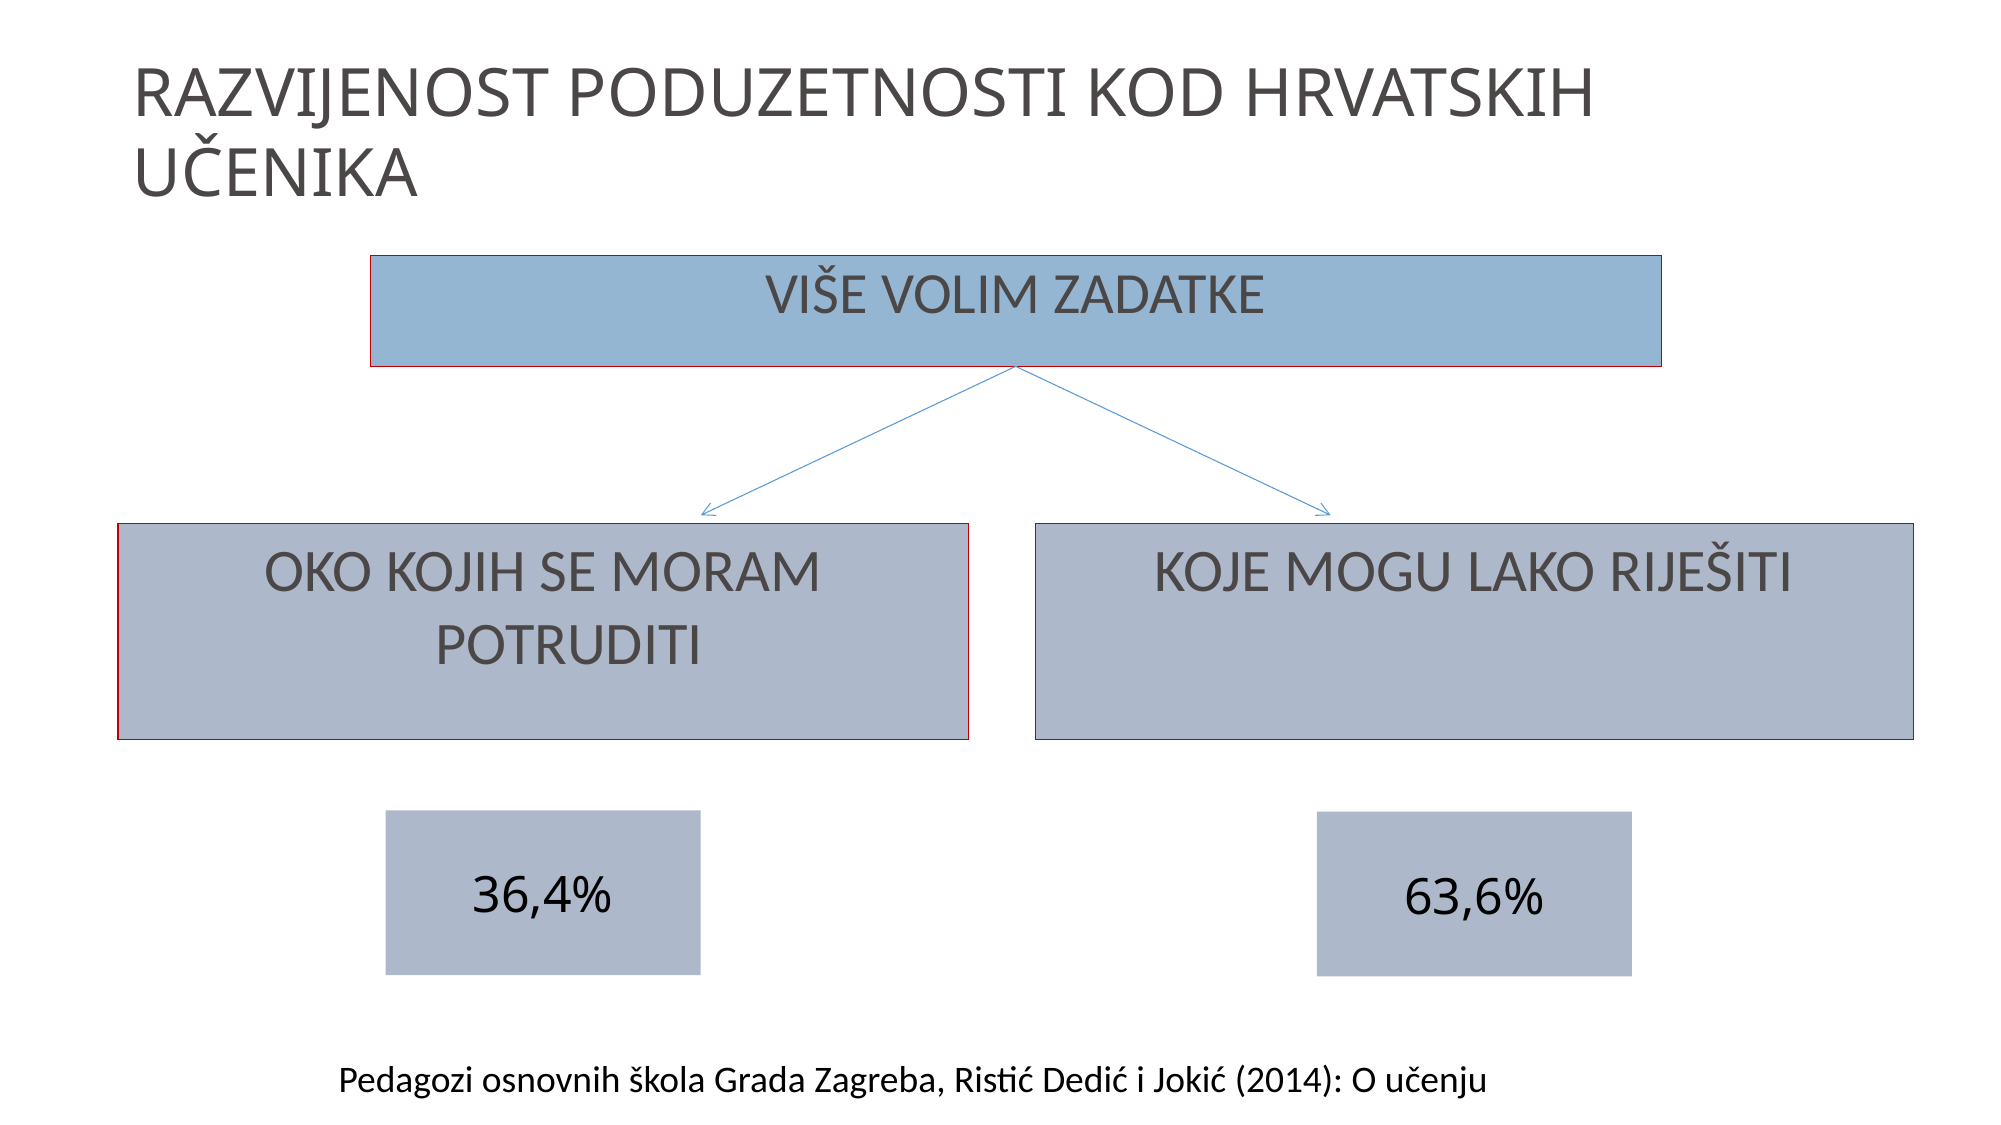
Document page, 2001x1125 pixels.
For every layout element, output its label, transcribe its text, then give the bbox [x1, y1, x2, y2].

text_box KOJE MOGU LAKO RIJEŠITI [1035, 523, 1914, 740]
text_box Pedagozi osnovnih škola Grada Zagreba, Ristić Dedić i Jokić (2014): O učenju [323, 1047, 1708, 1108]
text_box OKO KOJIH SE MORAM POTRUDITI [117, 523, 969, 740]
text_box RAZVIJENOST PODUZETNOSTI KOD HRVATSKIH UČENIKA [117, 42, 1914, 218]
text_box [700, 366, 1015, 516]
list VIŠE VOLIM ZADATKE [370, 255, 1662, 367]
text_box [1015, 366, 1331, 516]
text_box 36,4% [385, 810, 701, 976]
text_box 63,6% [1316, 811, 1632, 977]
